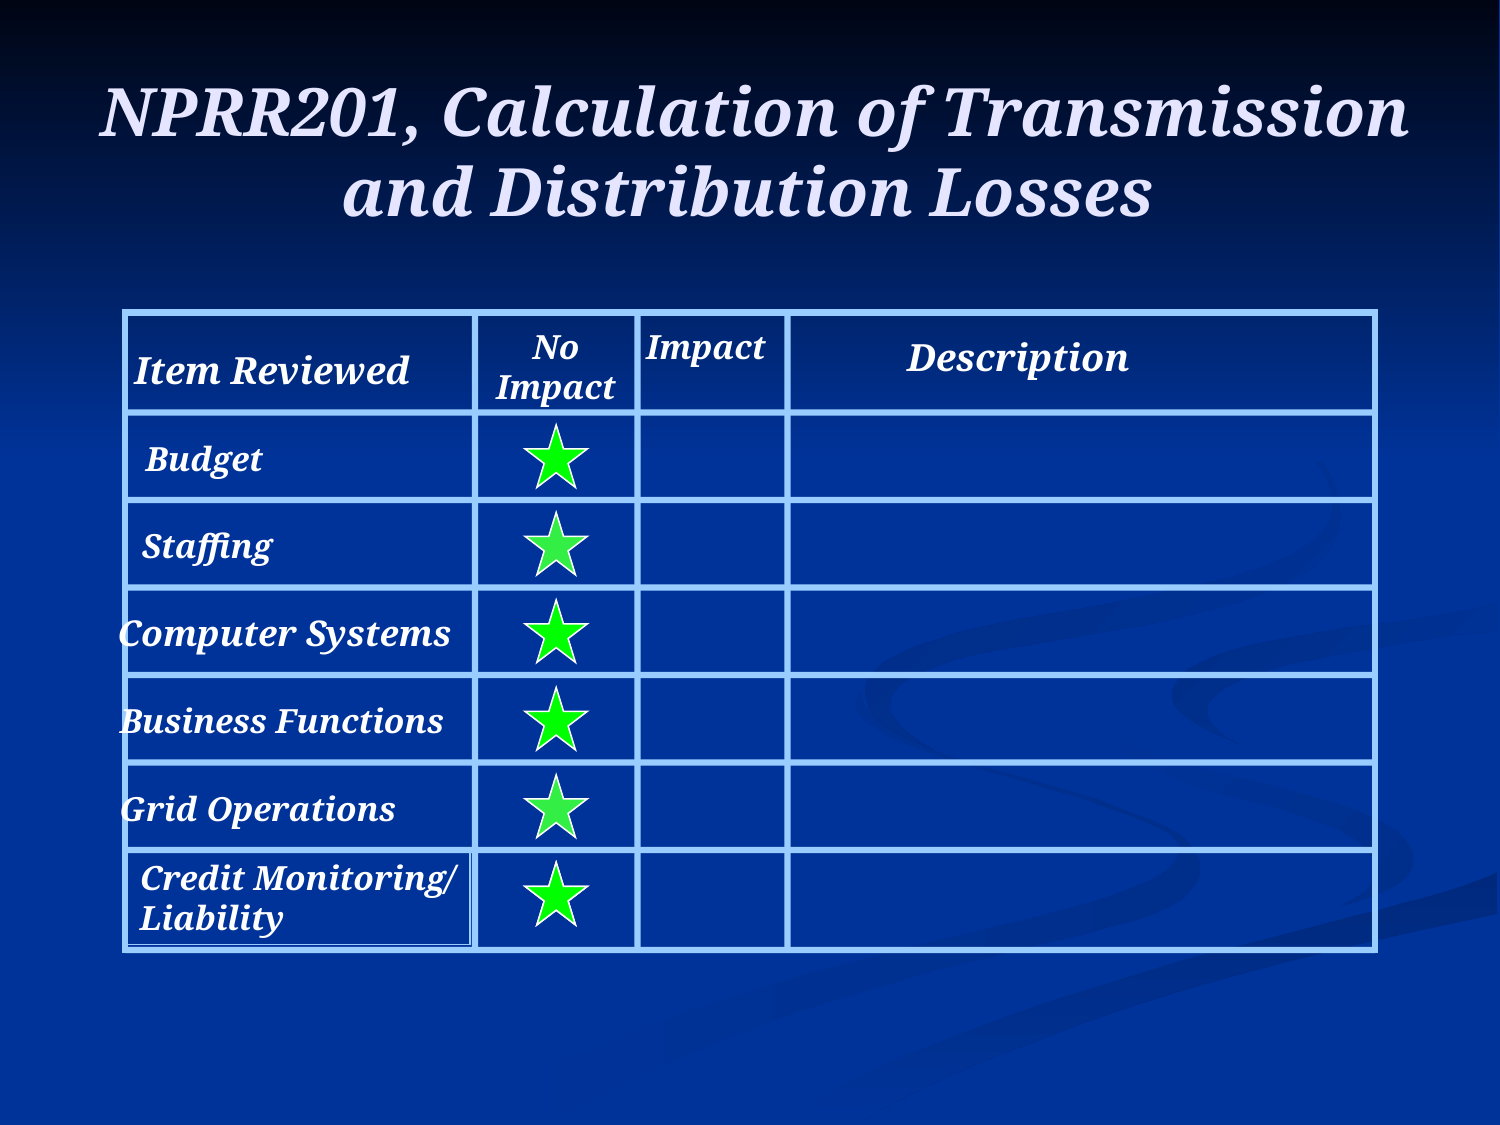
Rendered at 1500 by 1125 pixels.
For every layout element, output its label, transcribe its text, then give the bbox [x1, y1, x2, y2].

text_box [476, 676, 637, 762]
text_box [475, 413, 637, 499]
text_box [524, 687, 588, 750]
text_box [638, 851, 787, 949]
text_box [524, 862, 588, 925]
text_box [524, 774, 588, 838]
text_box Staffing [127, 518, 288, 573]
text_box [125, 850, 475, 949]
text_box [524, 512, 588, 575]
text_box Business Functions [105, 693, 459, 748]
text_box [125, 413, 474, 499]
title NPRR201, Calculation of Transmission and Distribution Losses [49, 37, 1463, 263]
text_box [638, 413, 787, 499]
text_box [638, 676, 787, 762]
text_box No Impact [481, 318, 631, 414]
text_box Budget [130, 430, 278, 486]
text_box [125, 763, 475, 849]
text_box [475, 312, 637, 412]
text_box [638, 312, 787, 412]
text_box [788, 312, 1375, 412]
text_box Computer Systems [102, 603, 467, 662]
text_box [788, 851, 1375, 950]
text_box Description [892, 327, 1145, 387]
text_box [638, 588, 787, 675]
text_box Impact [631, 318, 781, 374]
text_box [125, 676, 475, 762]
text_box [125, 588, 475, 675]
text_box [125, 312, 474, 412]
text_box [125, 500, 637, 587]
text_box Grid Operations [104, 780, 412, 836]
text_box [788, 588, 1375, 675]
text_box [524, 599, 588, 663]
text_box [524, 424, 588, 488]
text_box [787, 849, 1363, 906]
text_box [638, 763, 787, 850]
text_box Credit Monitoring/ Liability [125, 849, 471, 945]
text_box [476, 763, 637, 949]
text_box [788, 413, 1375, 587]
text_box [788, 763, 1375, 850]
text_box [638, 500, 787, 587]
text_box [788, 676, 1375, 762]
text_box Item Reviewed [119, 339, 426, 400]
text_box [476, 588, 637, 675]
